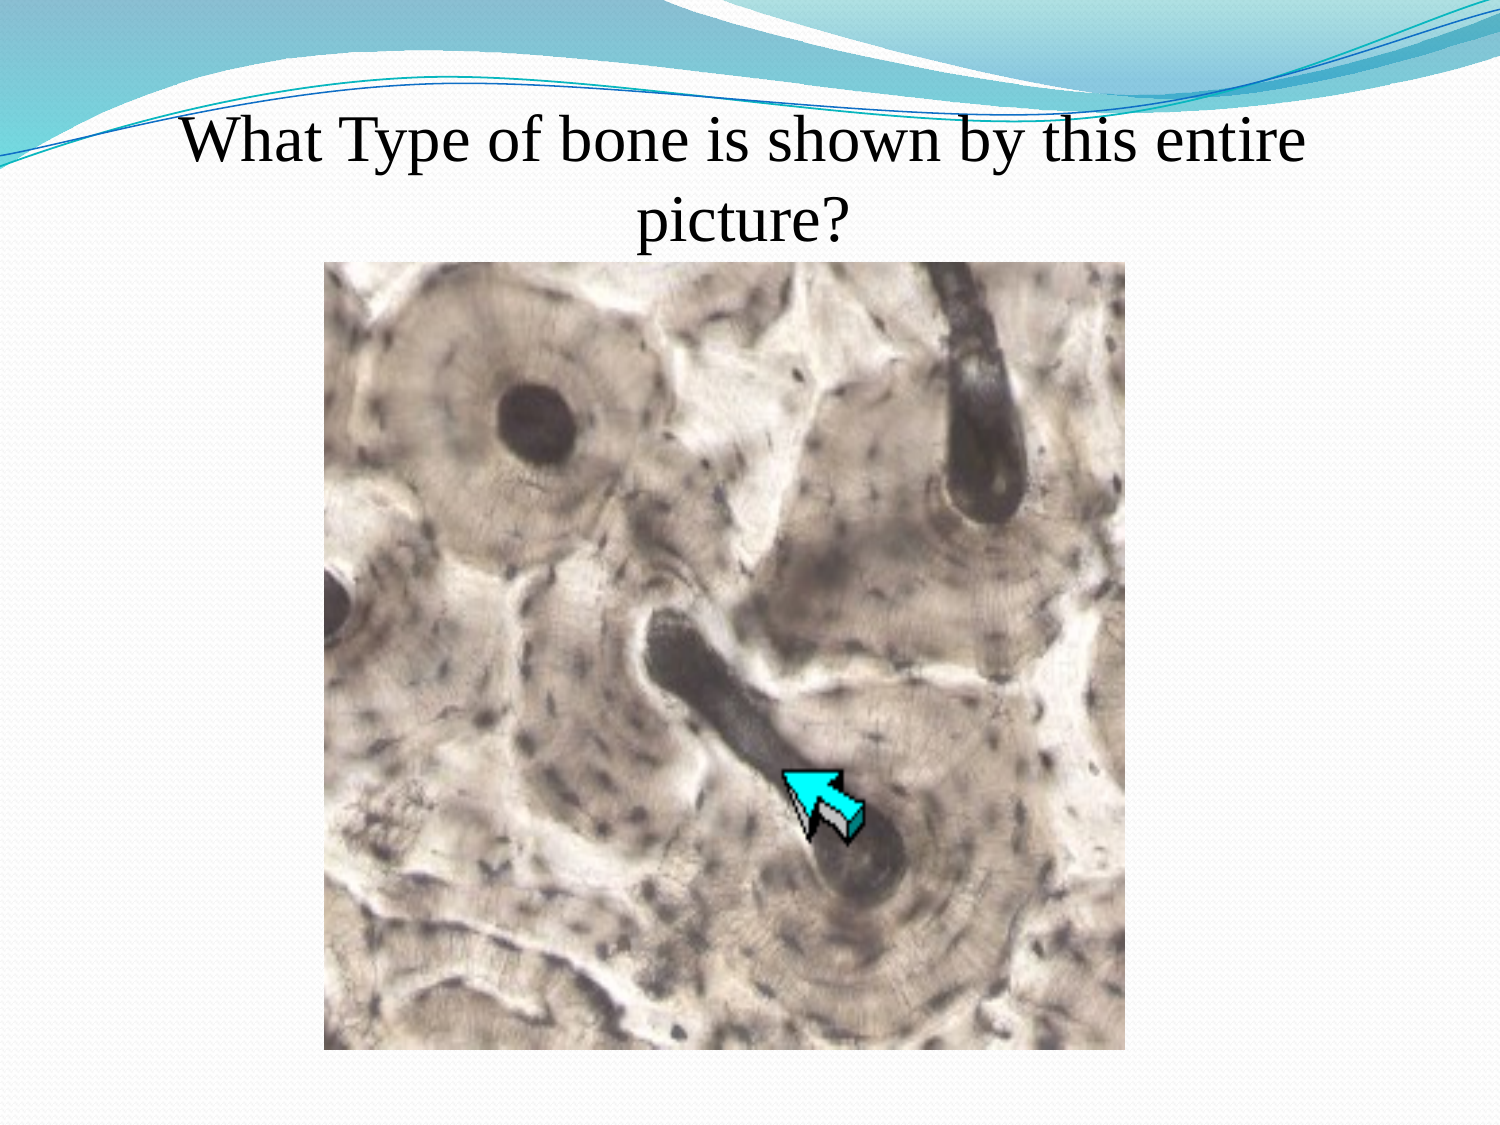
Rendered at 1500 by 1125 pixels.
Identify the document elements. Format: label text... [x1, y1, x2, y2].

picture [324, 262, 1126, 1051]
text_box What Type of bone is shown by this entire picture? [74, 87, 1413, 263]
